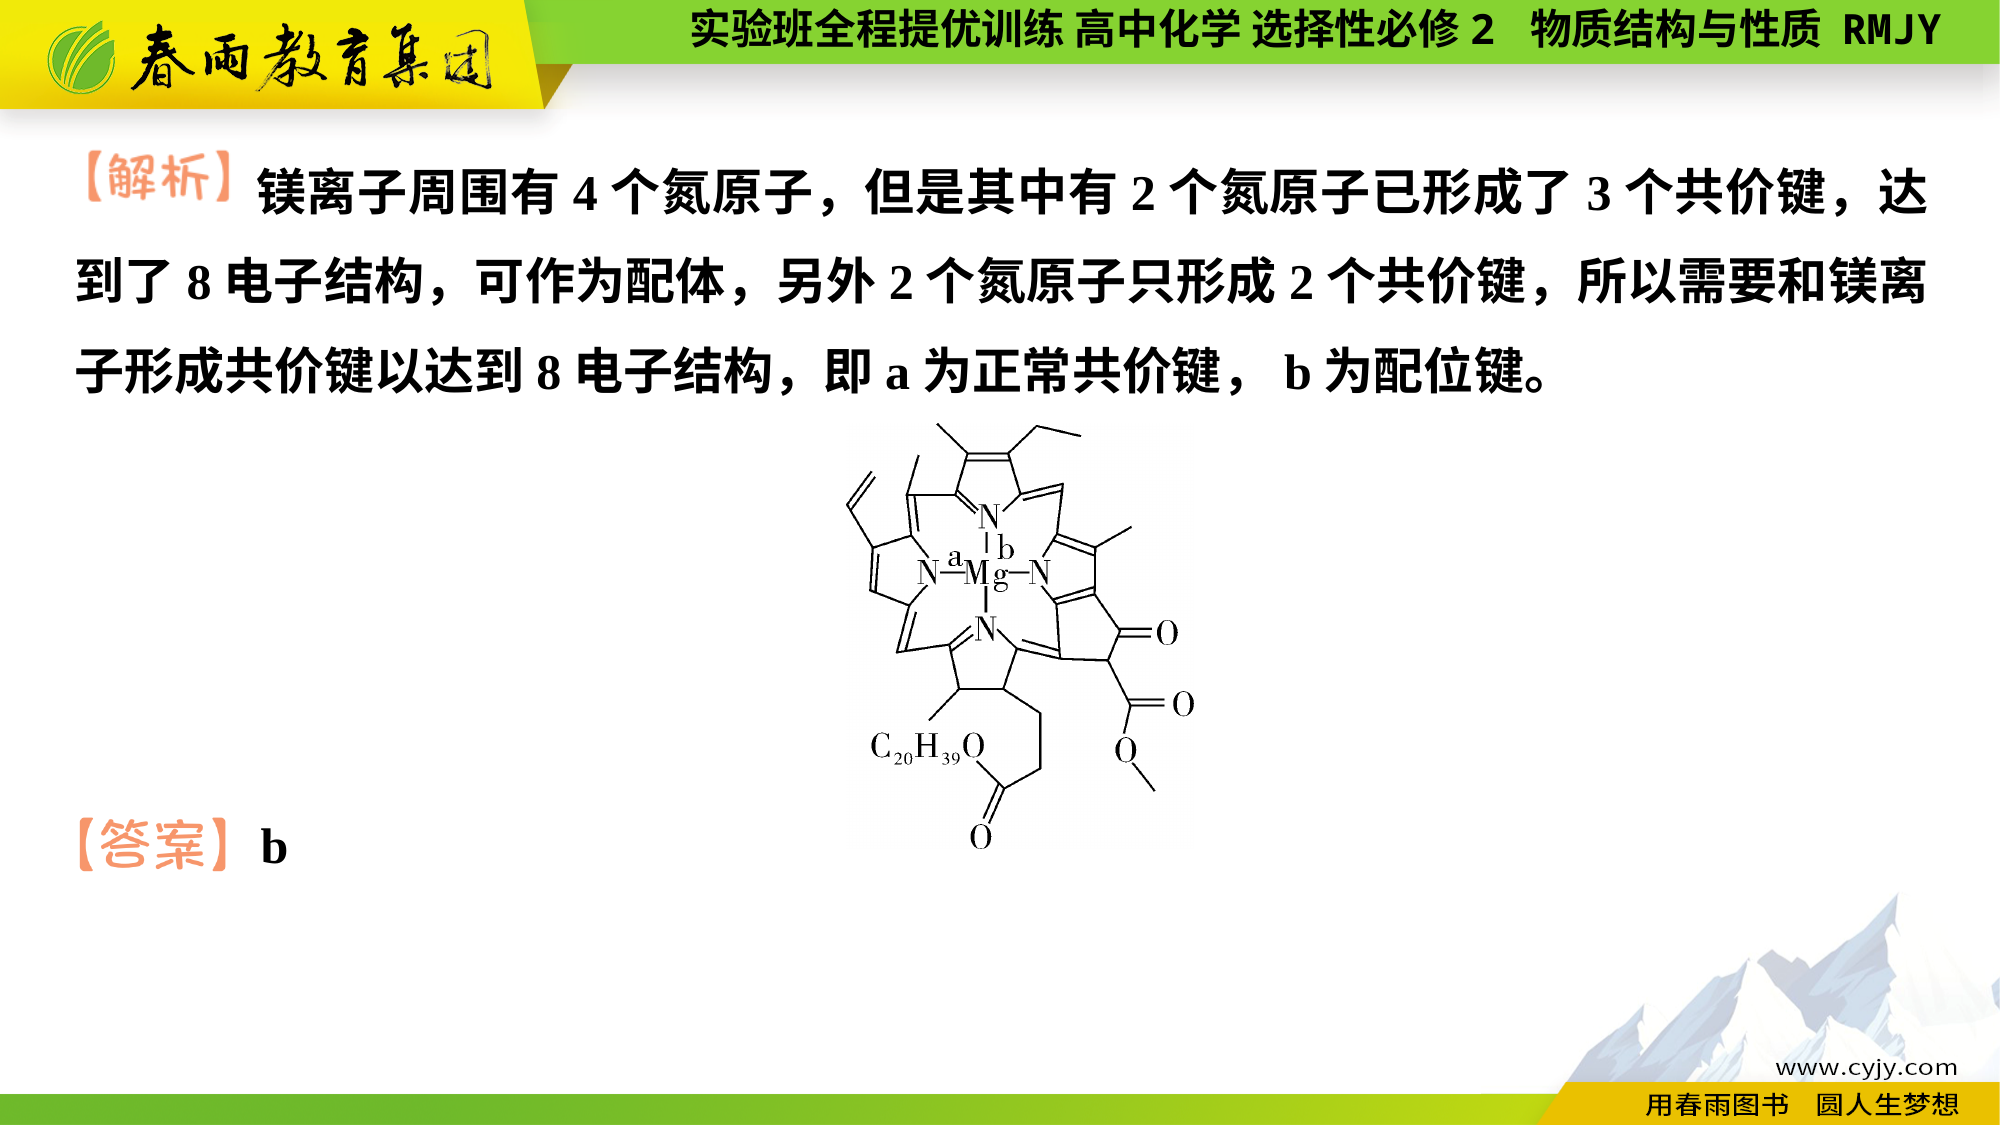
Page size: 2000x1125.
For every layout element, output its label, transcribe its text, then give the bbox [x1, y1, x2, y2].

list 镁离子周围有4个氮原子，但是其中有2个氮原子已形成了3个共价键，达到了8电子结构，可作为配体，另外2个氮原子只形成2个共价键，所以需要和镁离子形成共价键以达到8电子结构，即a为正常共价键，b为配位键。 [59, 122, 1944, 399]
picture [0, 0, 2000, 1125]
text_box b [245, 805, 304, 881]
